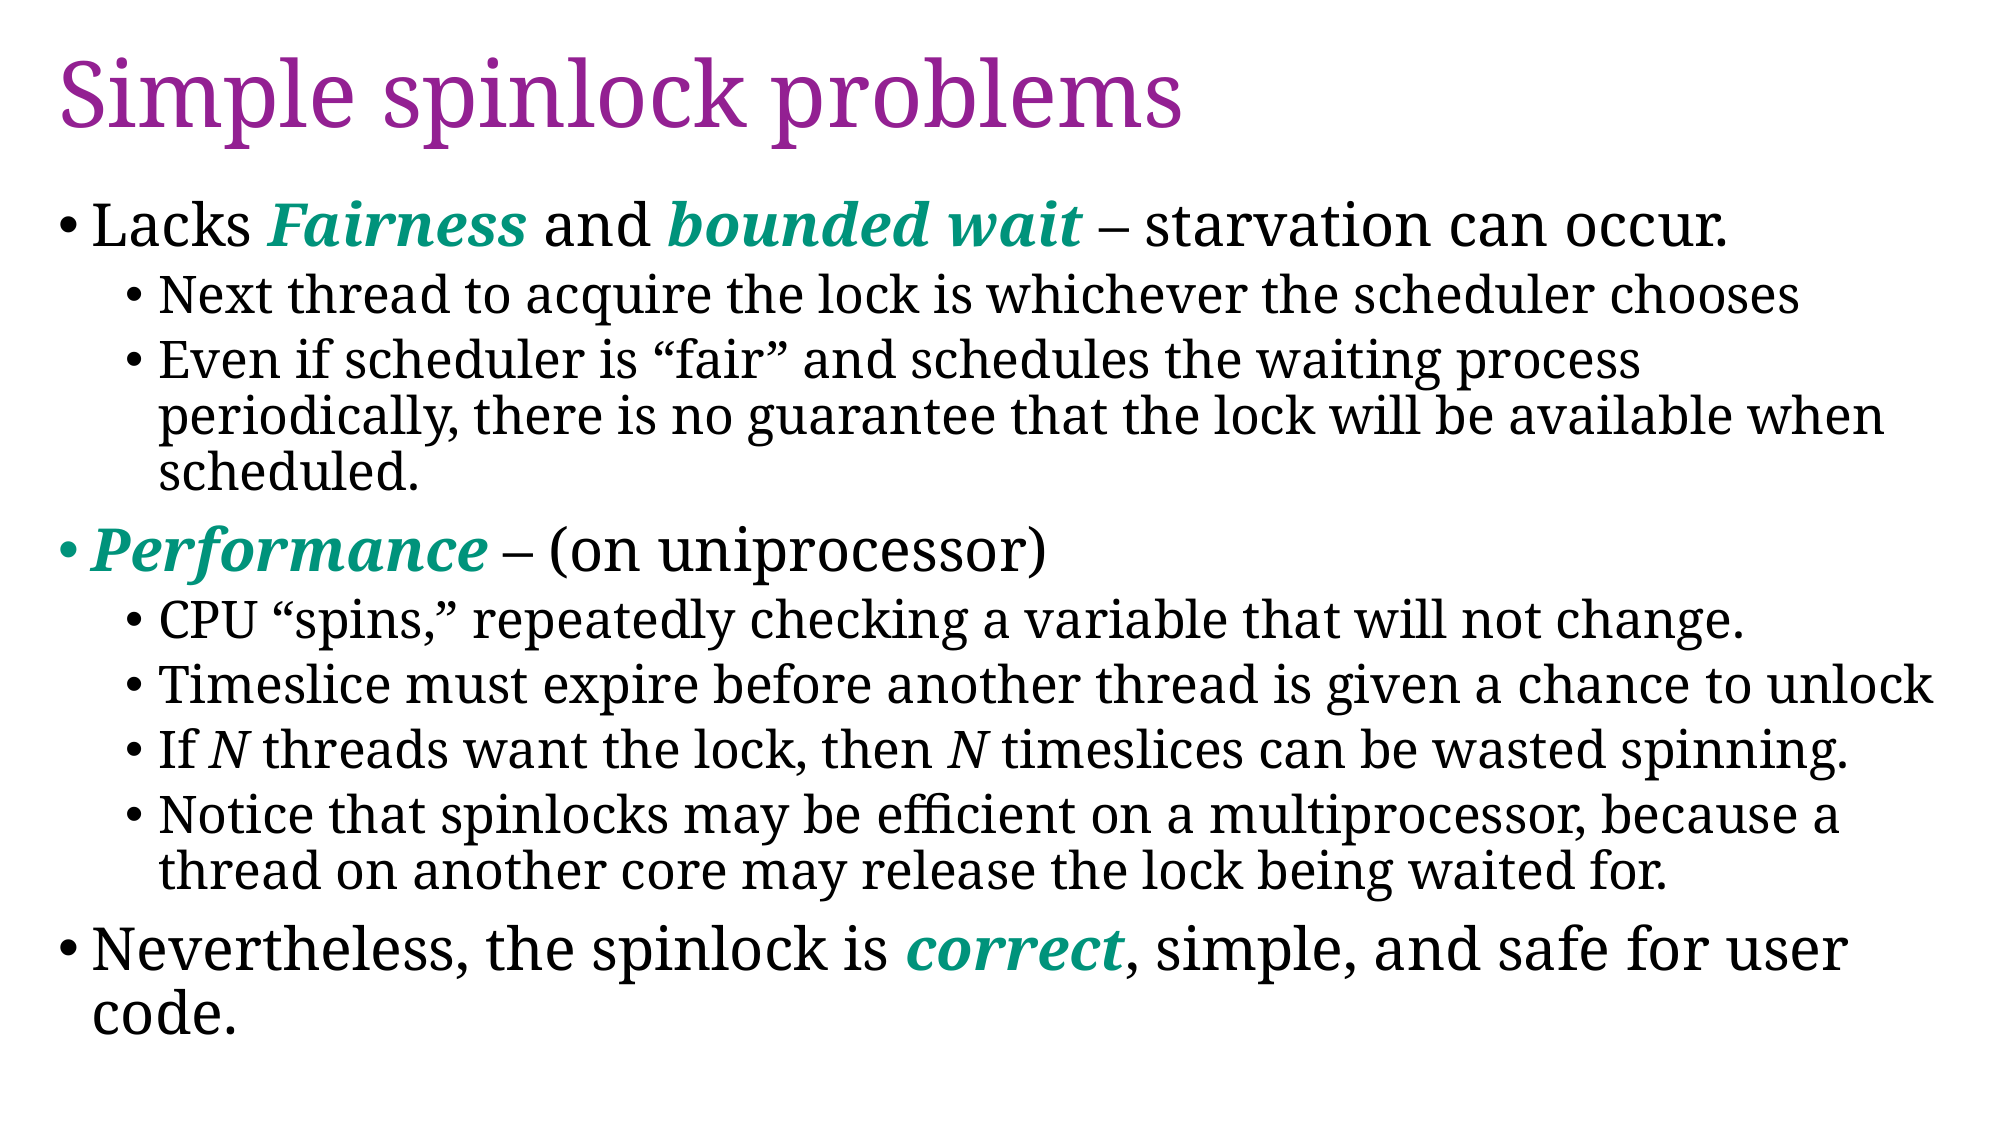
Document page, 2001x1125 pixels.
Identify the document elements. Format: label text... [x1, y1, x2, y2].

title Simple spinlock problems [43, 25, 1953, 171]
list Lacks Fairness and bounded wait – starvation can occur. Next thread to acquire the lock is whichever the scheduler chooses Even if scheduler is “fair” and schedules the waiting process periodically, there is no guarantee that the lock will be available when scheduled. Performance – (on uniprocessor) CPU “spins,” repeatedly checking a variable that will not change. Timeslice must expire before another thread is given a chance to unlock If N threads want the lock, then N timeslices can be wasted spinning. Notice that spinlocks may be efficient on a multiprocessor, because a thread on another core may release the lock being waited for. Nevertheless, the spinlock is correct, simple, and safe for user code. [43, 188, 1953, 1106]
